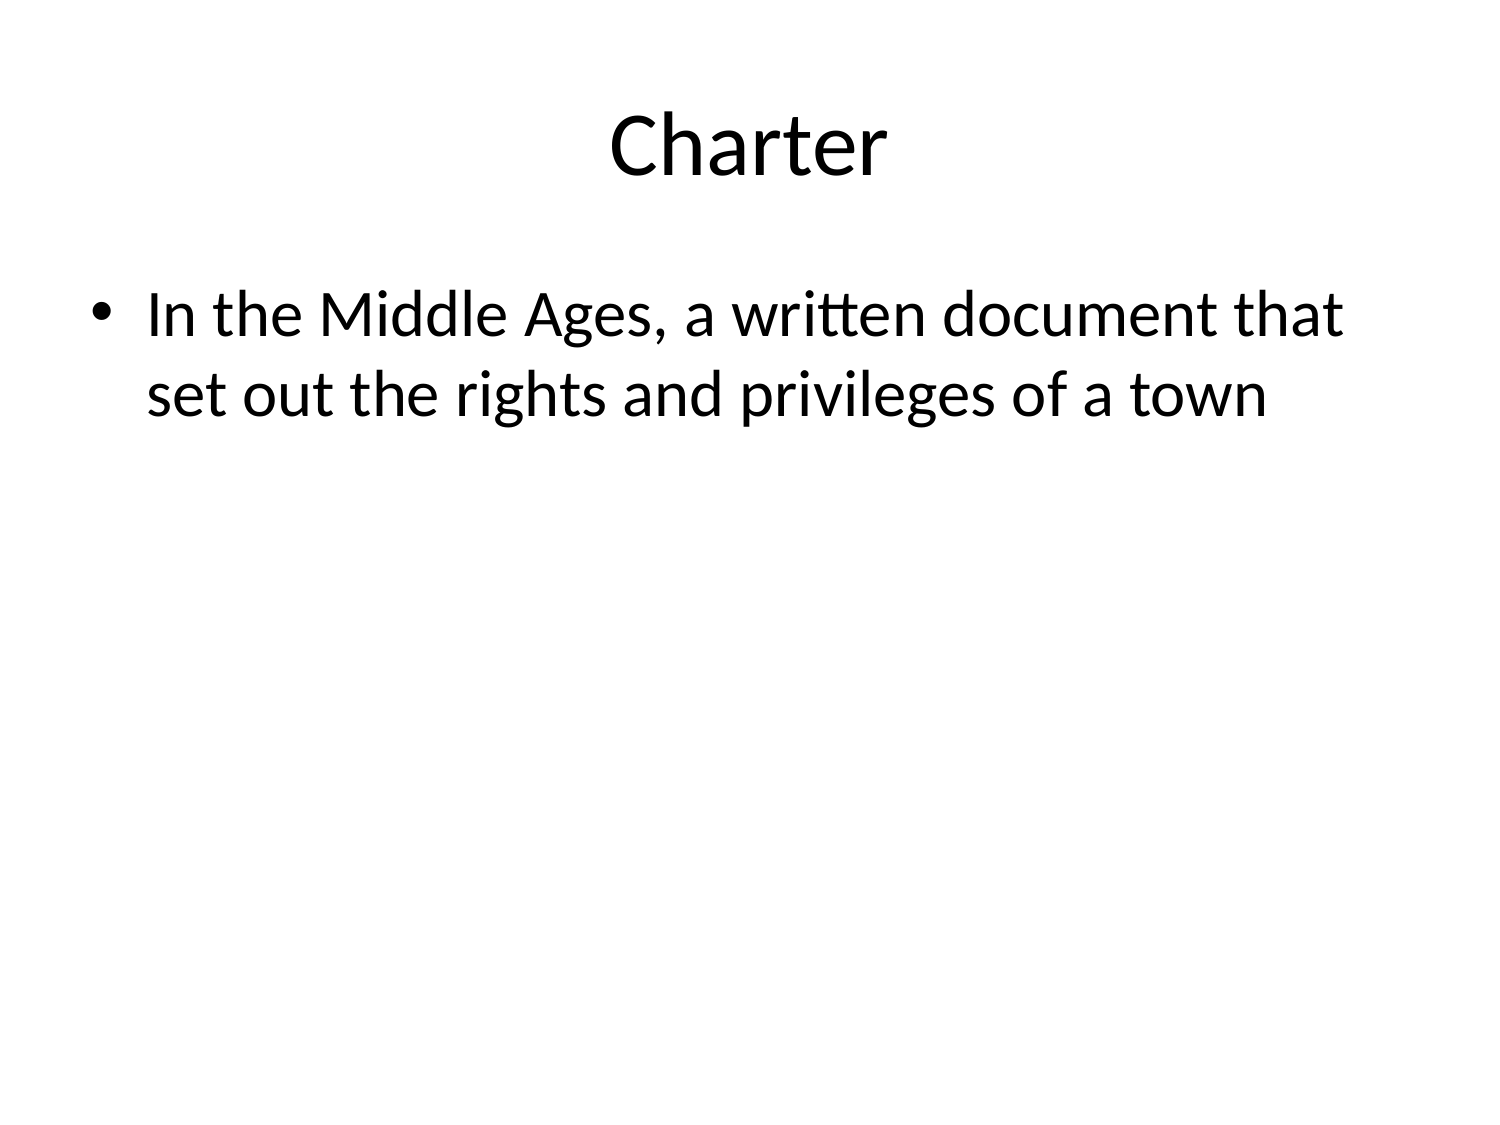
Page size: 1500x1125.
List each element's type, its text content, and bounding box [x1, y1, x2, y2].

title Charter [75, 45, 1425, 233]
list In the Middle Ages, a written document that set out the rights and privileges of a town [75, 262, 1425, 1005]
